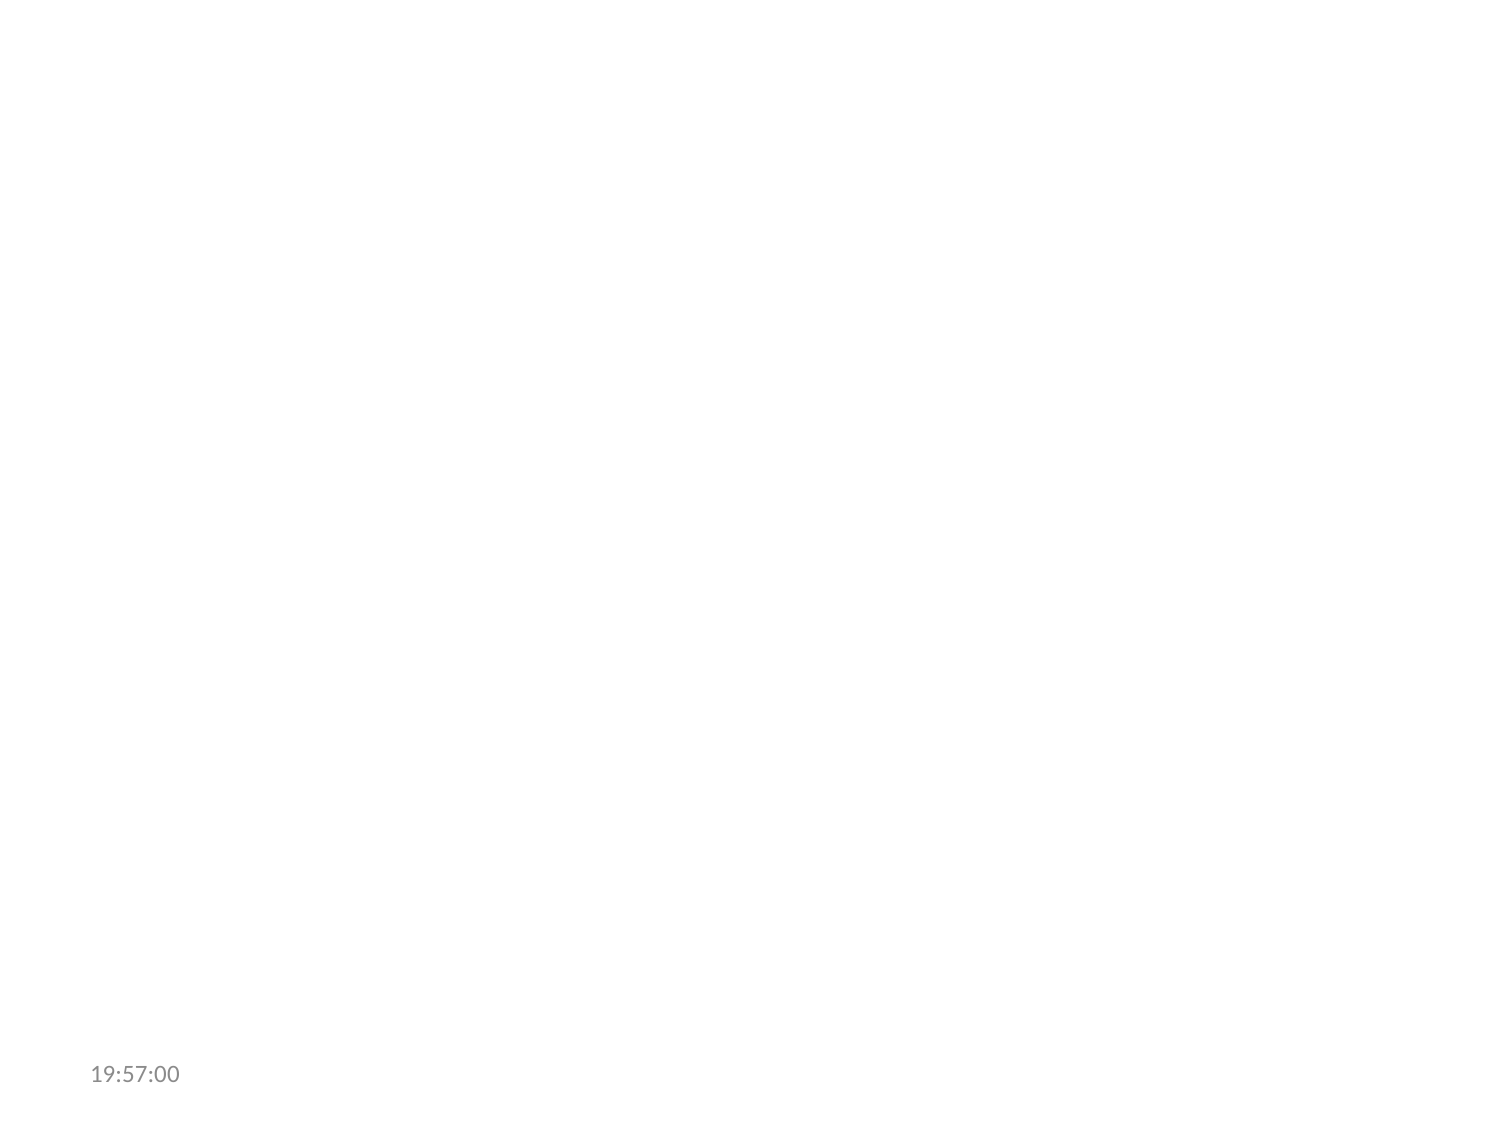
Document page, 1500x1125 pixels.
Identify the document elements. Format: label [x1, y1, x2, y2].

slide_number [75, 1042, 425, 1103]
